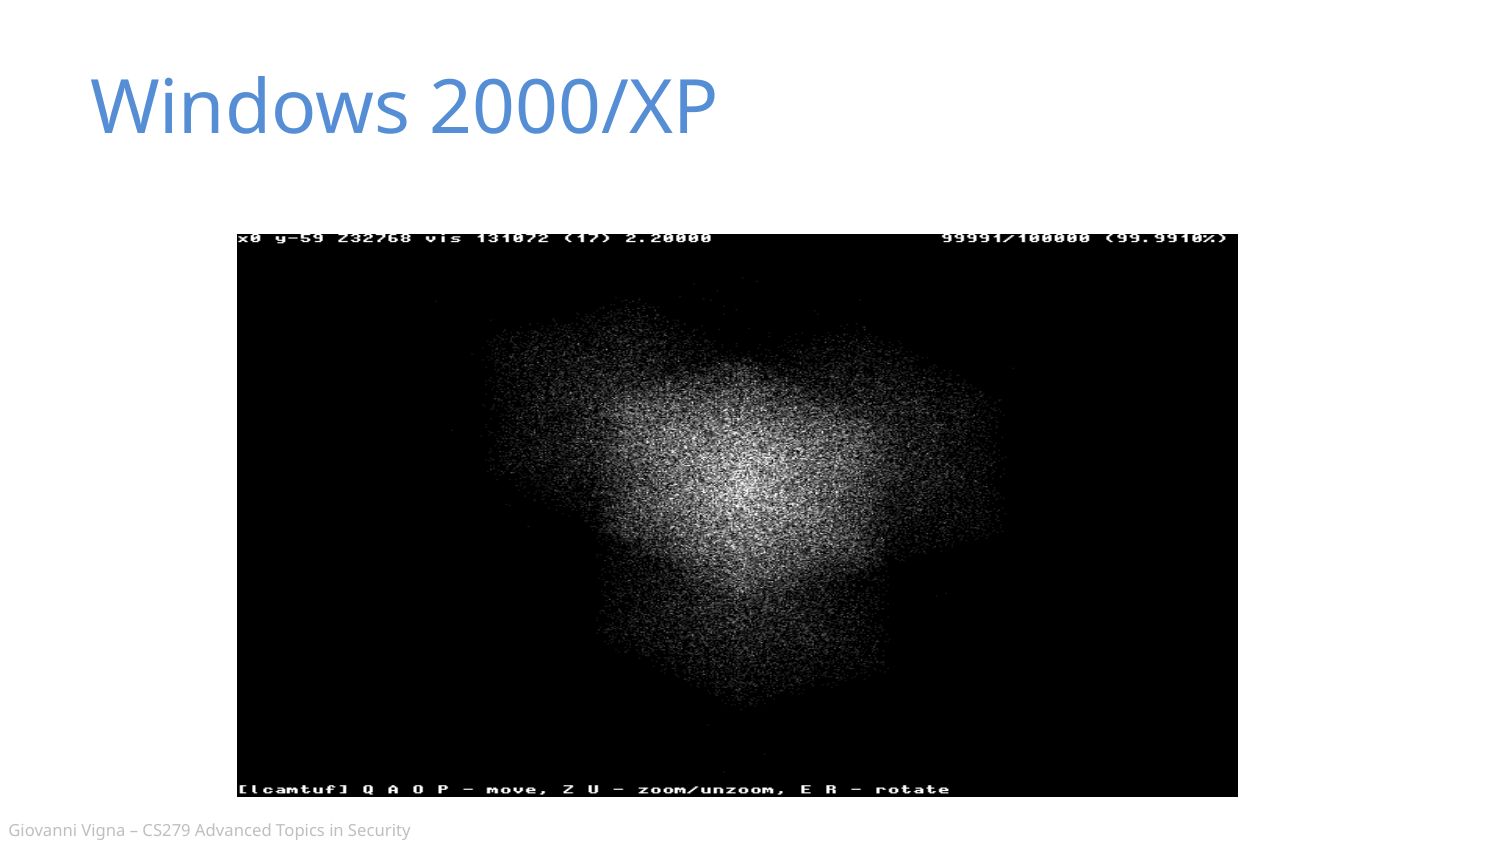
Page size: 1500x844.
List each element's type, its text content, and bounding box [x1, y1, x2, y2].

picture [237, 234, 1238, 798]
title Windows 2000/XP [75, 33, 1425, 175]
